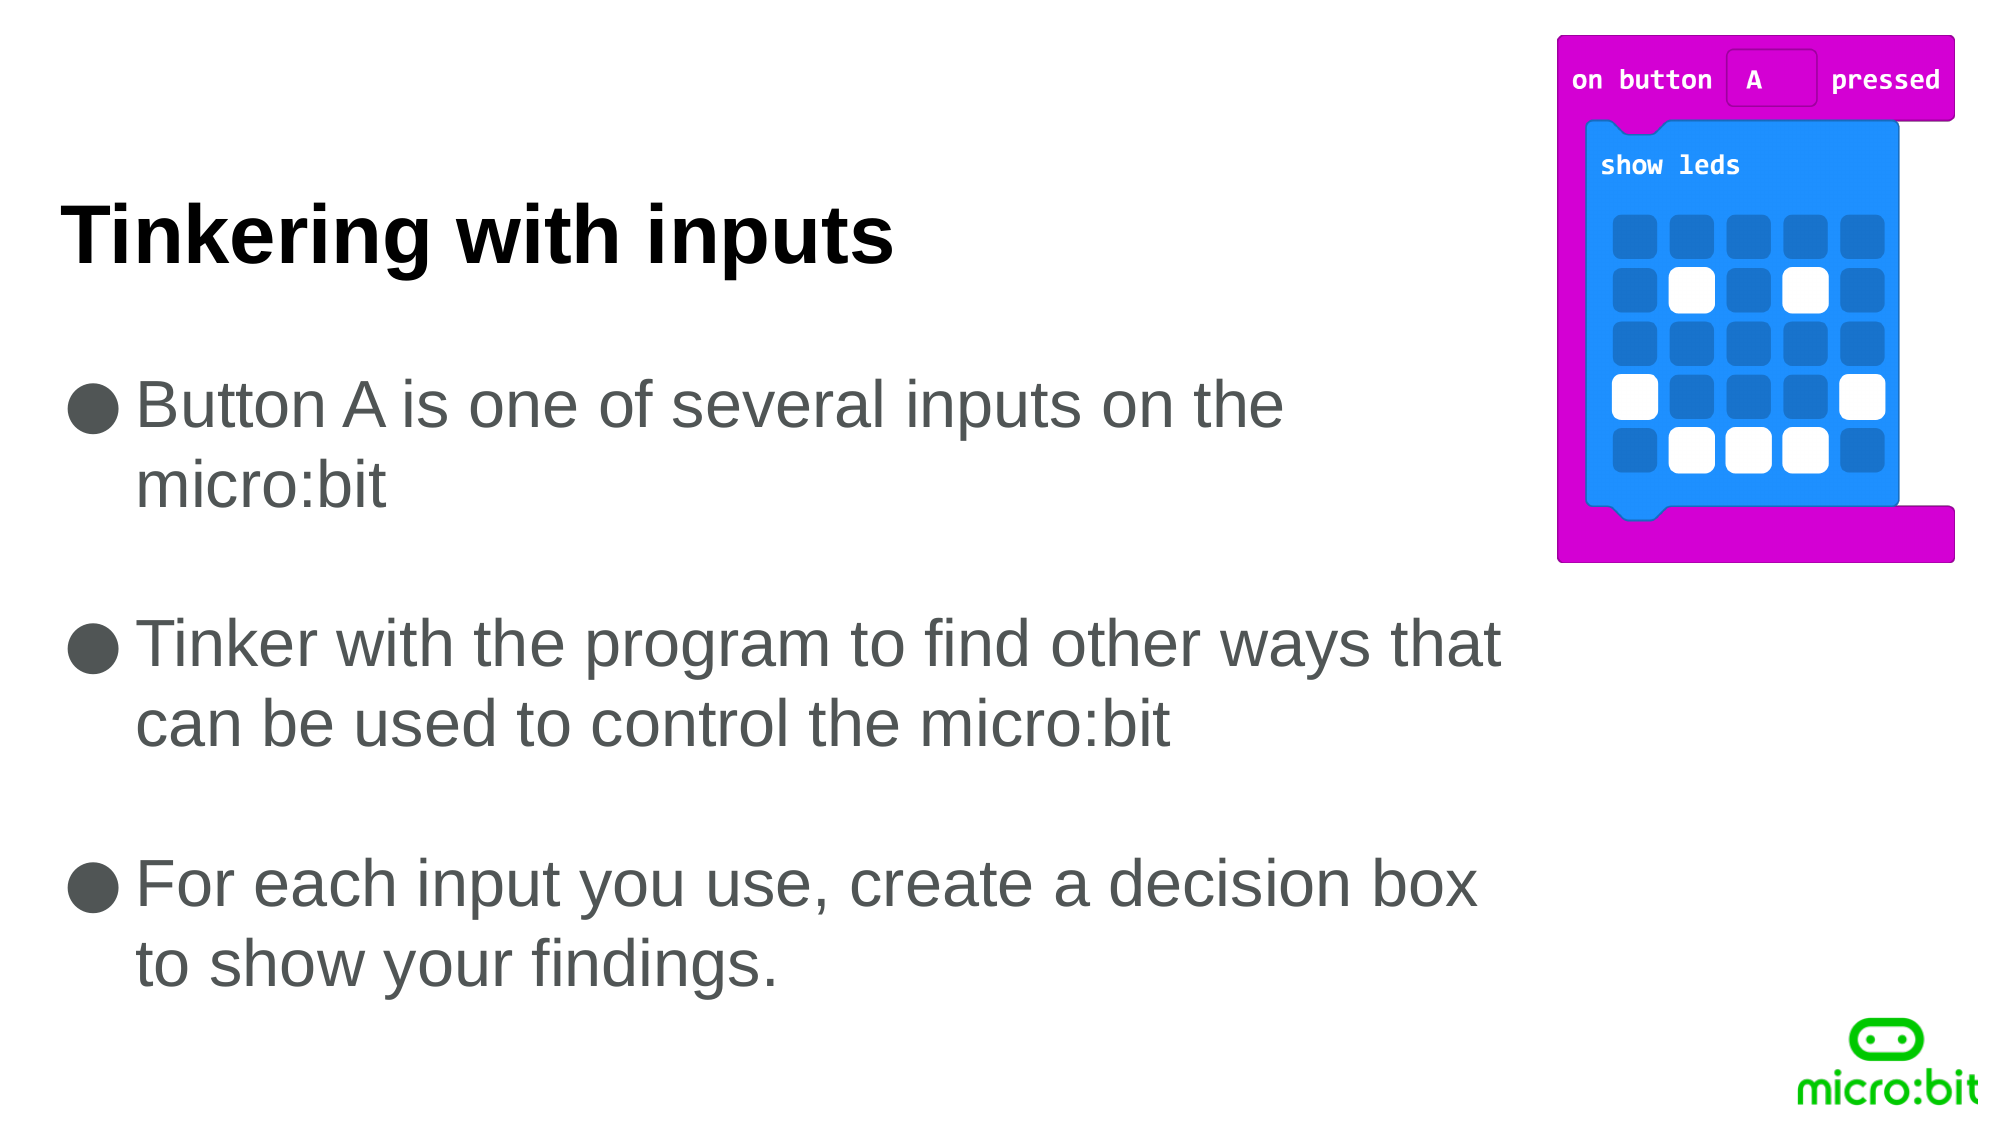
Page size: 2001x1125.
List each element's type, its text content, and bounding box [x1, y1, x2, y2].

picture [1797, 1017, 1978, 1106]
text_box Tinkering with inputs Button A is one of several inputs on the micro:bit Tinker with the program to find other ways that can be used to control the micro:bit For each input you use, create a decision box to show your findings. [45, 86, 1558, 910]
picture [1557, 35, 1955, 563]
